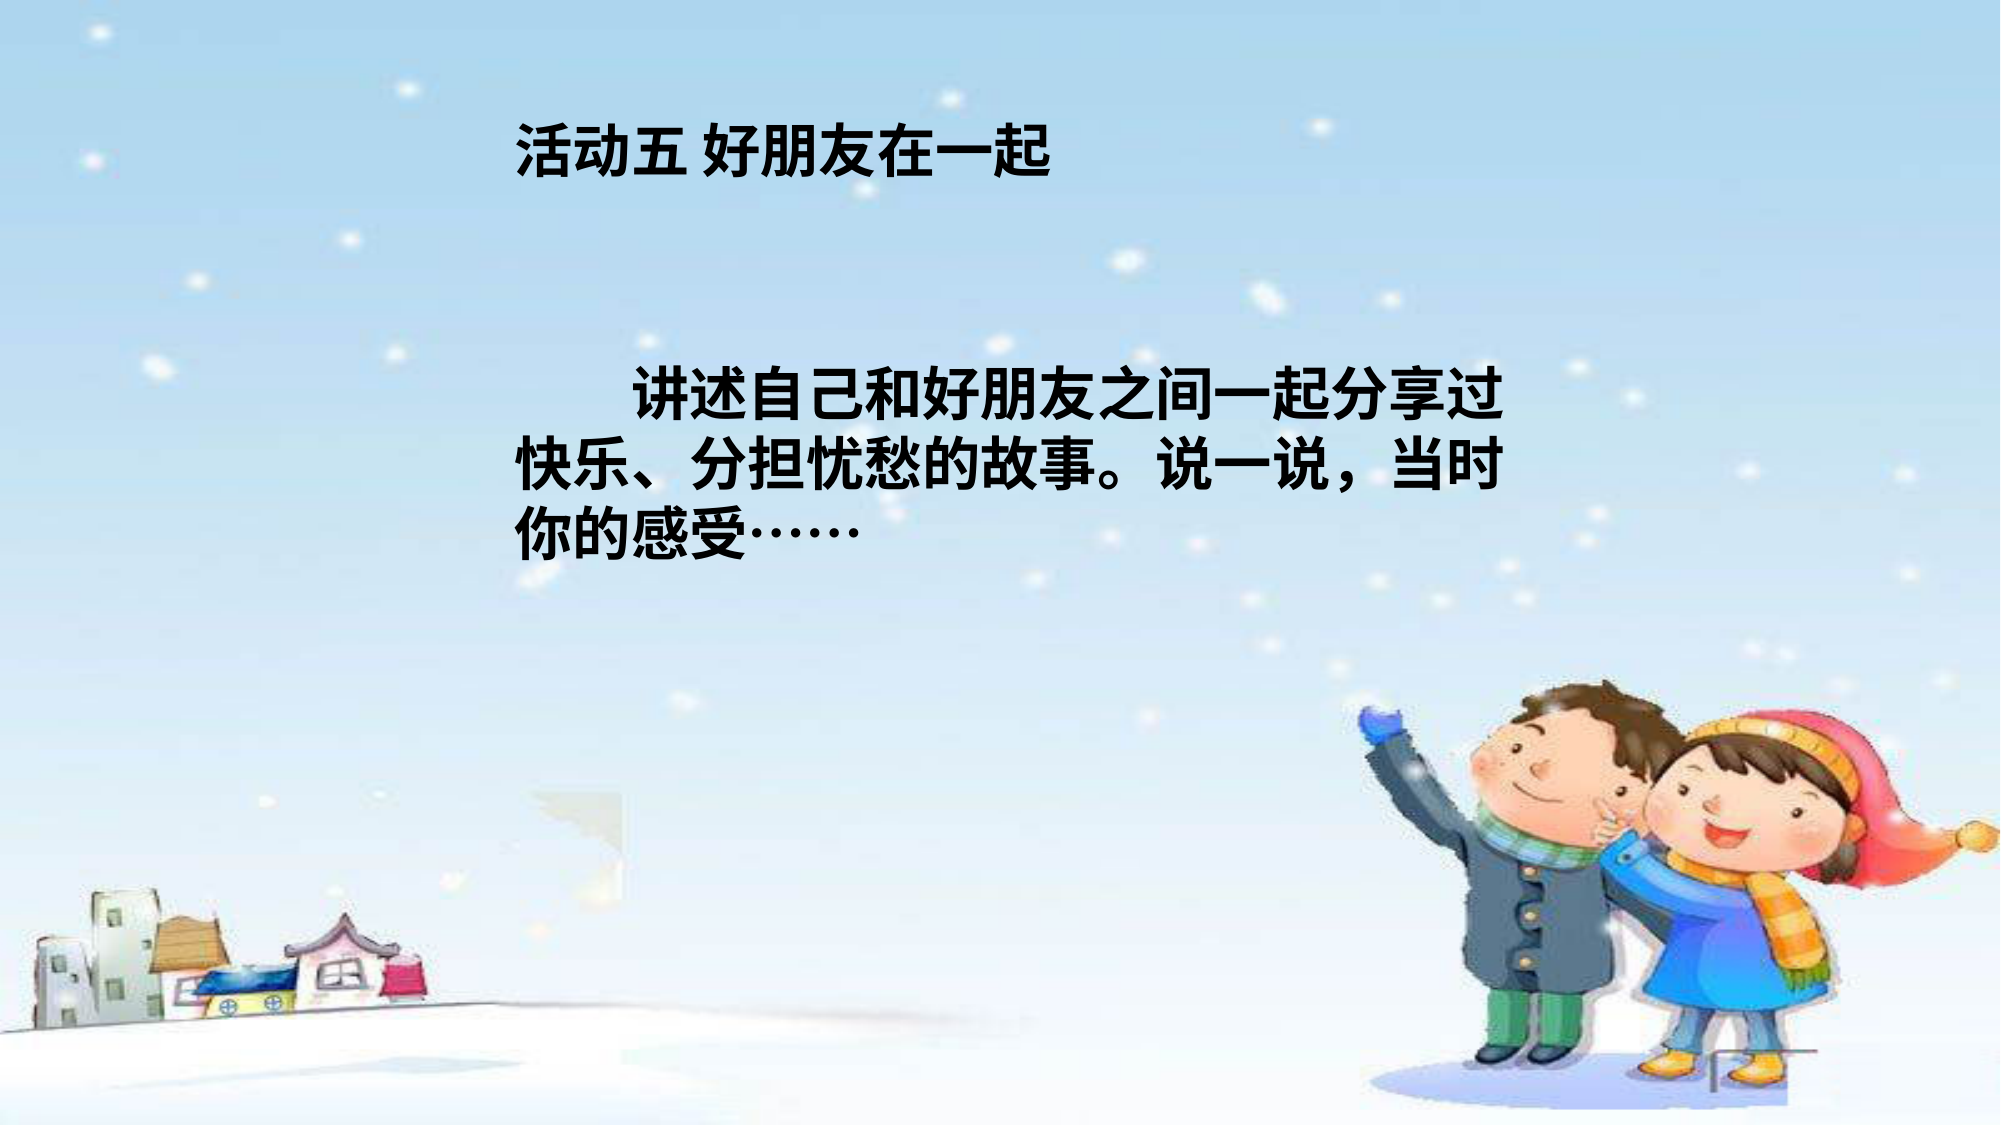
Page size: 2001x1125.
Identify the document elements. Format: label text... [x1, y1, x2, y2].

text_box 讲述自己和好朋友之间一起分享过快乐、分担忧愁的故事。说一说，当时你的感受…… [499, 350, 1538, 575]
picture [0, 0, 2001, 1125]
text_box 活动五 好朋友在一起 [499, 106, 1288, 192]
